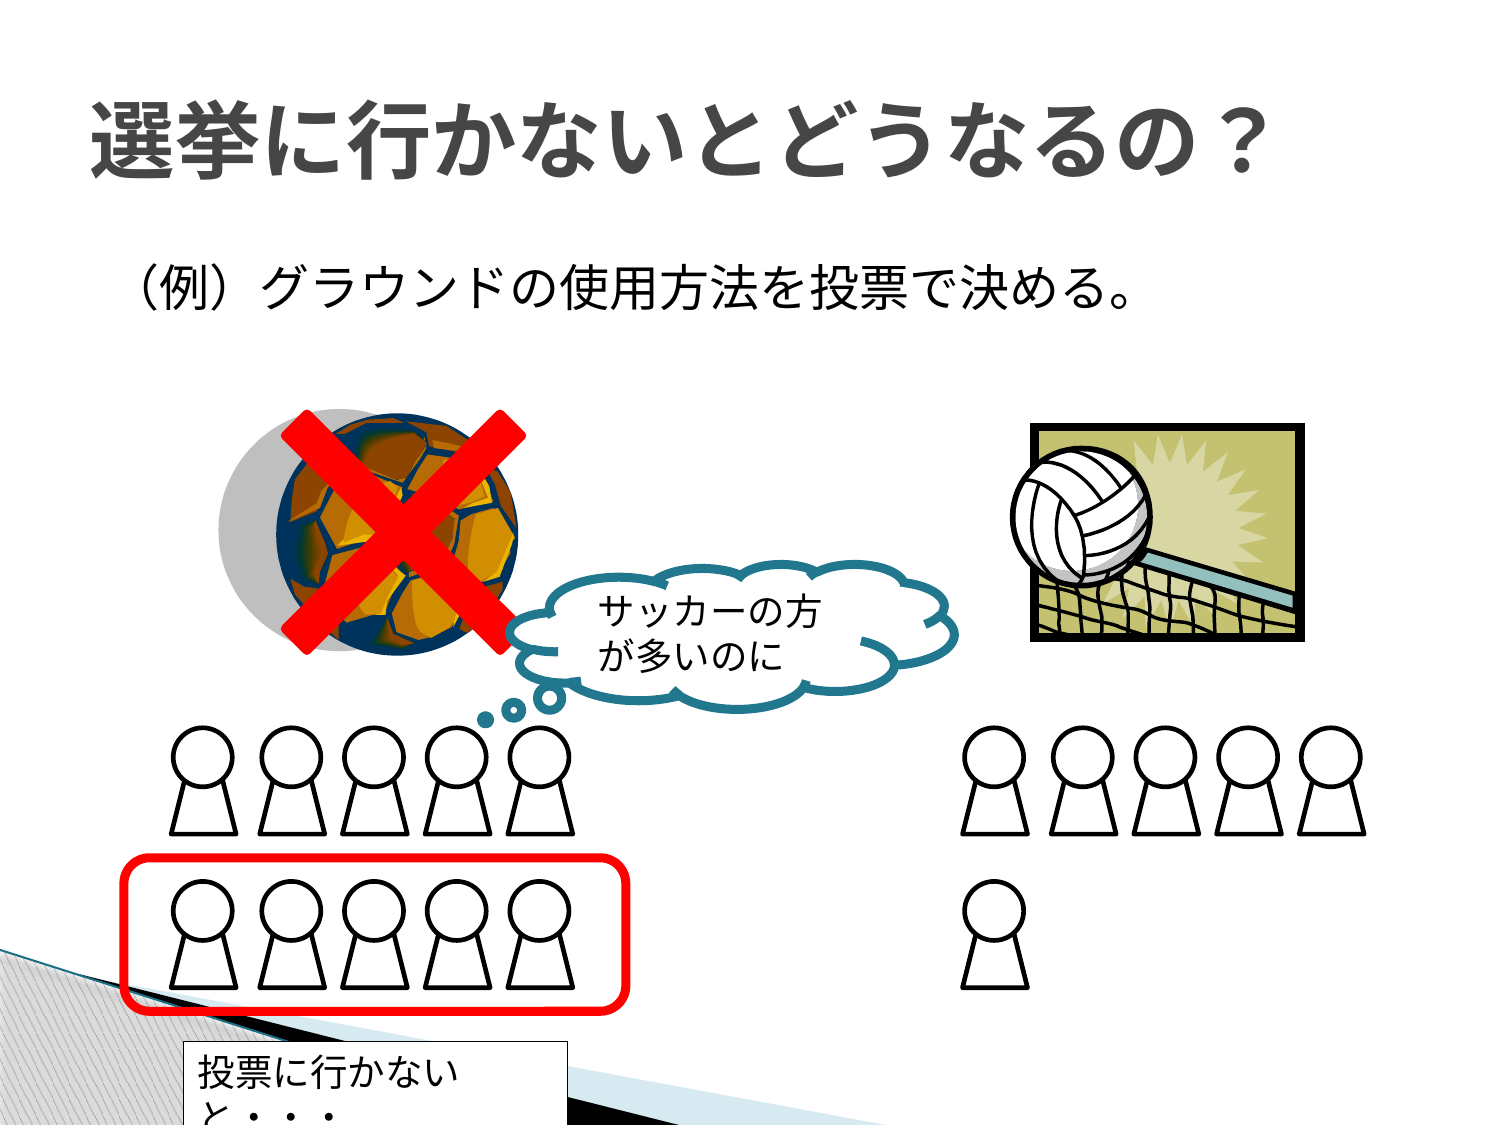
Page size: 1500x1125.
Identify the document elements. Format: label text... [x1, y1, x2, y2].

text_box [170, 727, 237, 835]
text_box サッカーの方が多いのに [477, 711, 494, 727]
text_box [507, 727, 573, 835]
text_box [342, 881, 408, 988]
picture [218, 408, 519, 656]
picture [1009, 422, 1306, 643]
text_box 投票に行かないと・・・ [183, 1041, 568, 1125]
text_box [424, 881, 491, 988]
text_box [962, 727, 1028, 835]
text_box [507, 881, 573, 988]
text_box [424, 727, 491, 835]
text_box （例）グラウンドの使用方法を投票で決める。 [76, 248, 1201, 338]
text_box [1050, 727, 1117, 835]
text_box [119, 853, 631, 1016]
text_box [1133, 727, 1200, 835]
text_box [170, 881, 237, 988]
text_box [342, 727, 408, 835]
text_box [962, 881, 1028, 988]
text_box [1298, 727, 1365, 835]
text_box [259, 881, 325, 988]
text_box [1216, 727, 1282, 835]
text_box サッカーの方が多いのに [515, 559, 959, 715]
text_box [259, 727, 325, 835]
title 選挙に行かないとどうなるの？ [75, 45, 1425, 233]
text_box サッカーの方が多いのに [501, 697, 527, 723]
